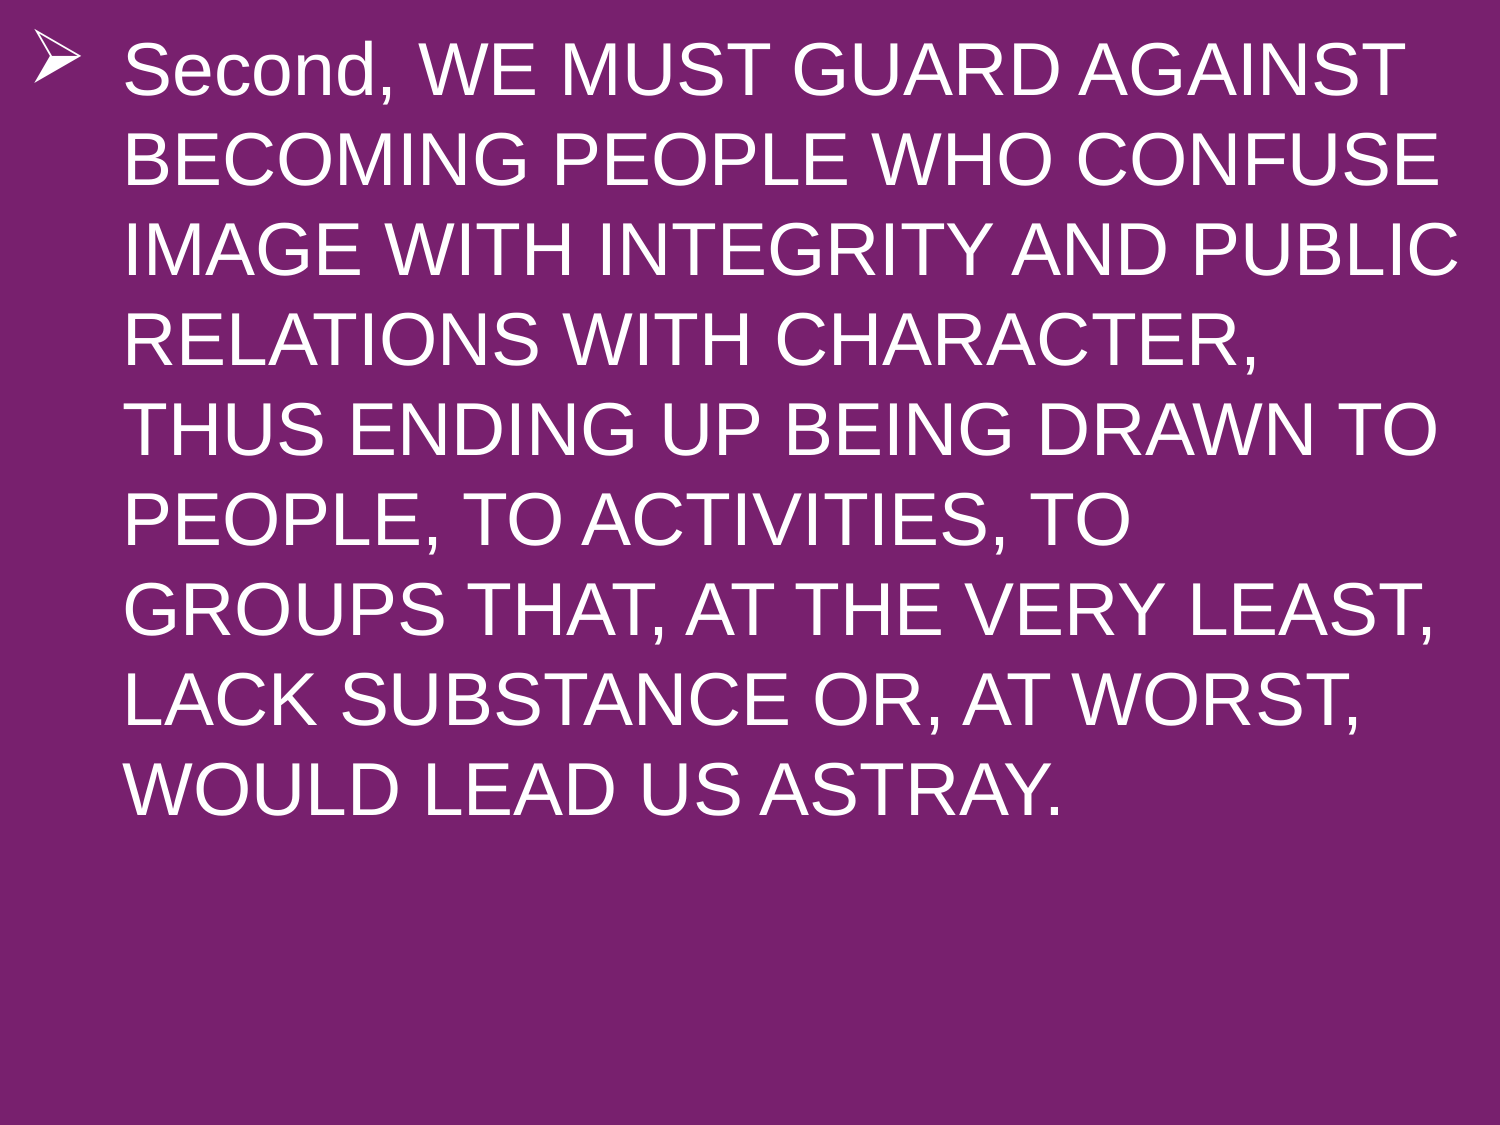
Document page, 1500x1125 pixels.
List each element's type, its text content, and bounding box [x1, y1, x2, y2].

subtitle Second, WE MUST GUARD AGAINST BECOMING PEOPLE WHO CONFUSE IMAGE WITH INTEGRITY AND PUBLIC RELATIONS WITH CHARACTER, THUS ENDING UP BEING DRAWN TO PEOPLE, TO ACTIVITIES, TO GROUPS THAT, AT THE VERY LEAST, LACK SUBSTANCE OR, AT WORST, WOULD LEAD US ASTRAY. [13, 13, 1487, 1110]
